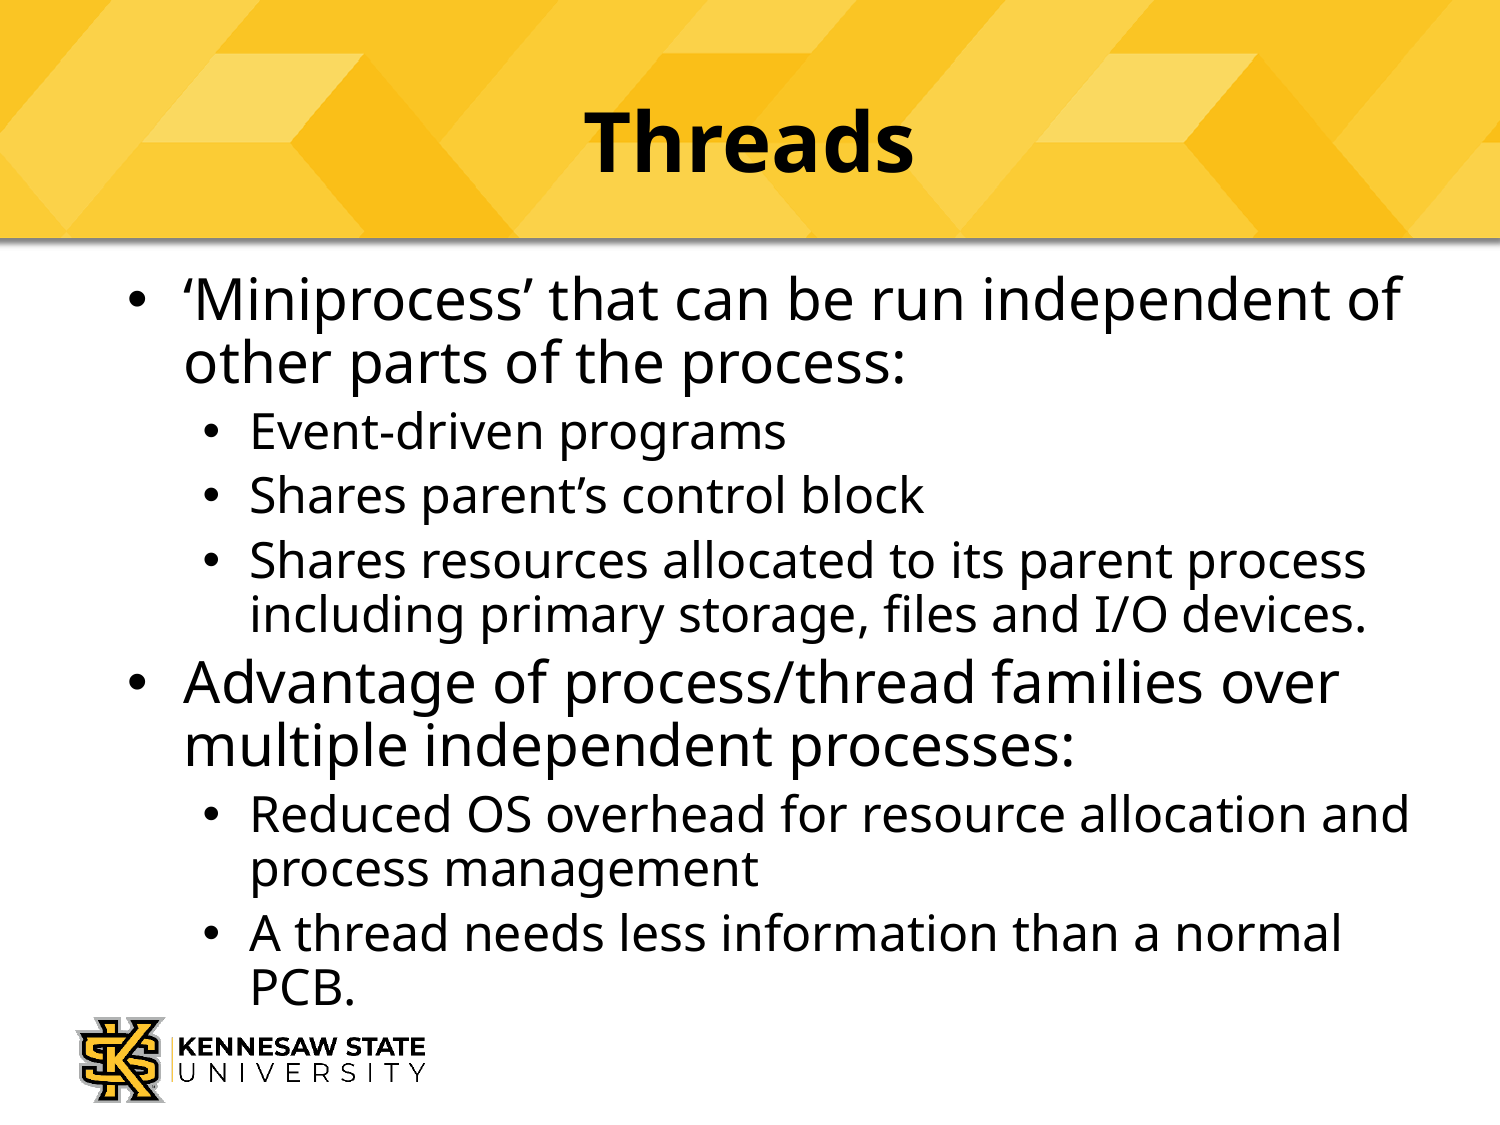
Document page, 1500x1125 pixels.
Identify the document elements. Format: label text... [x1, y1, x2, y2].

picture [75, 1017, 425, 1103]
picture [0, 0, 1500, 251]
list ‘Miniprocess’ that can be run independent of other parts of the process: Event-driven programs Shares parent’s control block Shares resources allocated to its parent process including primary storage, files and I/O devices. Advantage of process/thread families over multiple independent processes: Reduced OS overhead for resource allocation and process management A thread needs less information than a normal PCB. [112, 262, 1463, 988]
title Threads [75, 45, 1425, 233]
